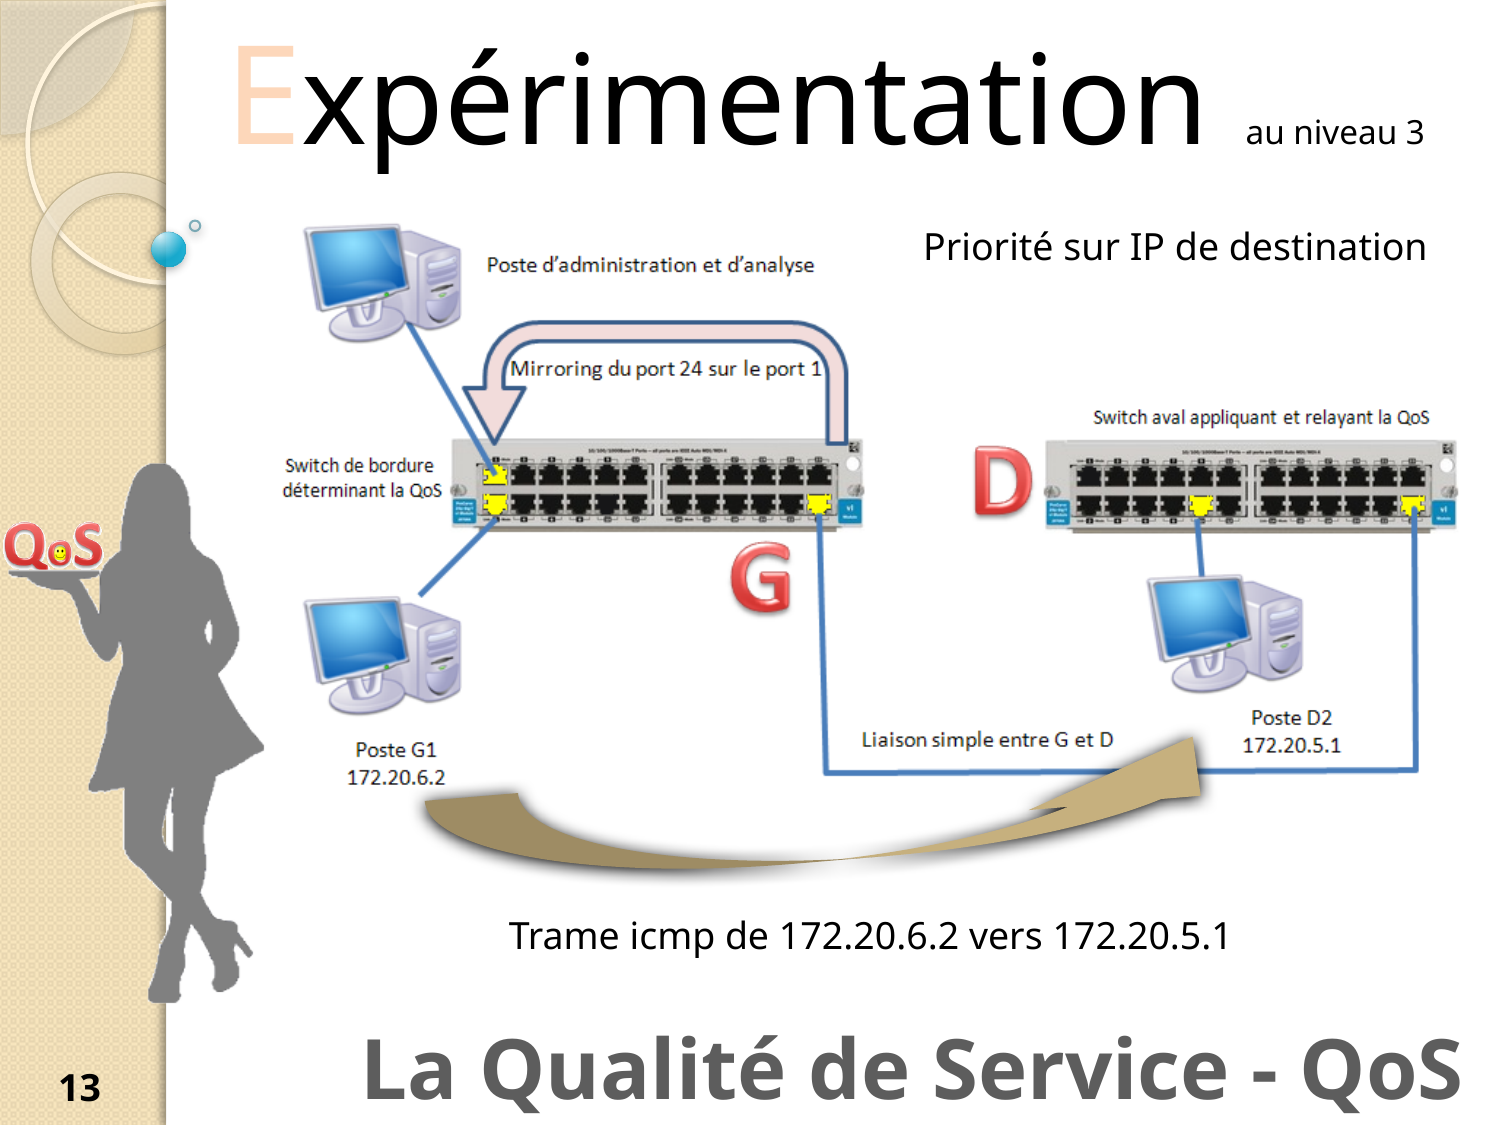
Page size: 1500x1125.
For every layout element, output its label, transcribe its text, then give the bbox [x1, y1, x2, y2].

picture [2, 462, 266, 1005]
text_box Trame icmp de 172.20.6.2 vers 172.20.5.1 [494, 904, 1249, 965]
text_box Expérimentation au niveau 3 [210, 0, 1441, 180]
text_box [425, 811, 1135, 871]
picture [268, 205, 1470, 801]
